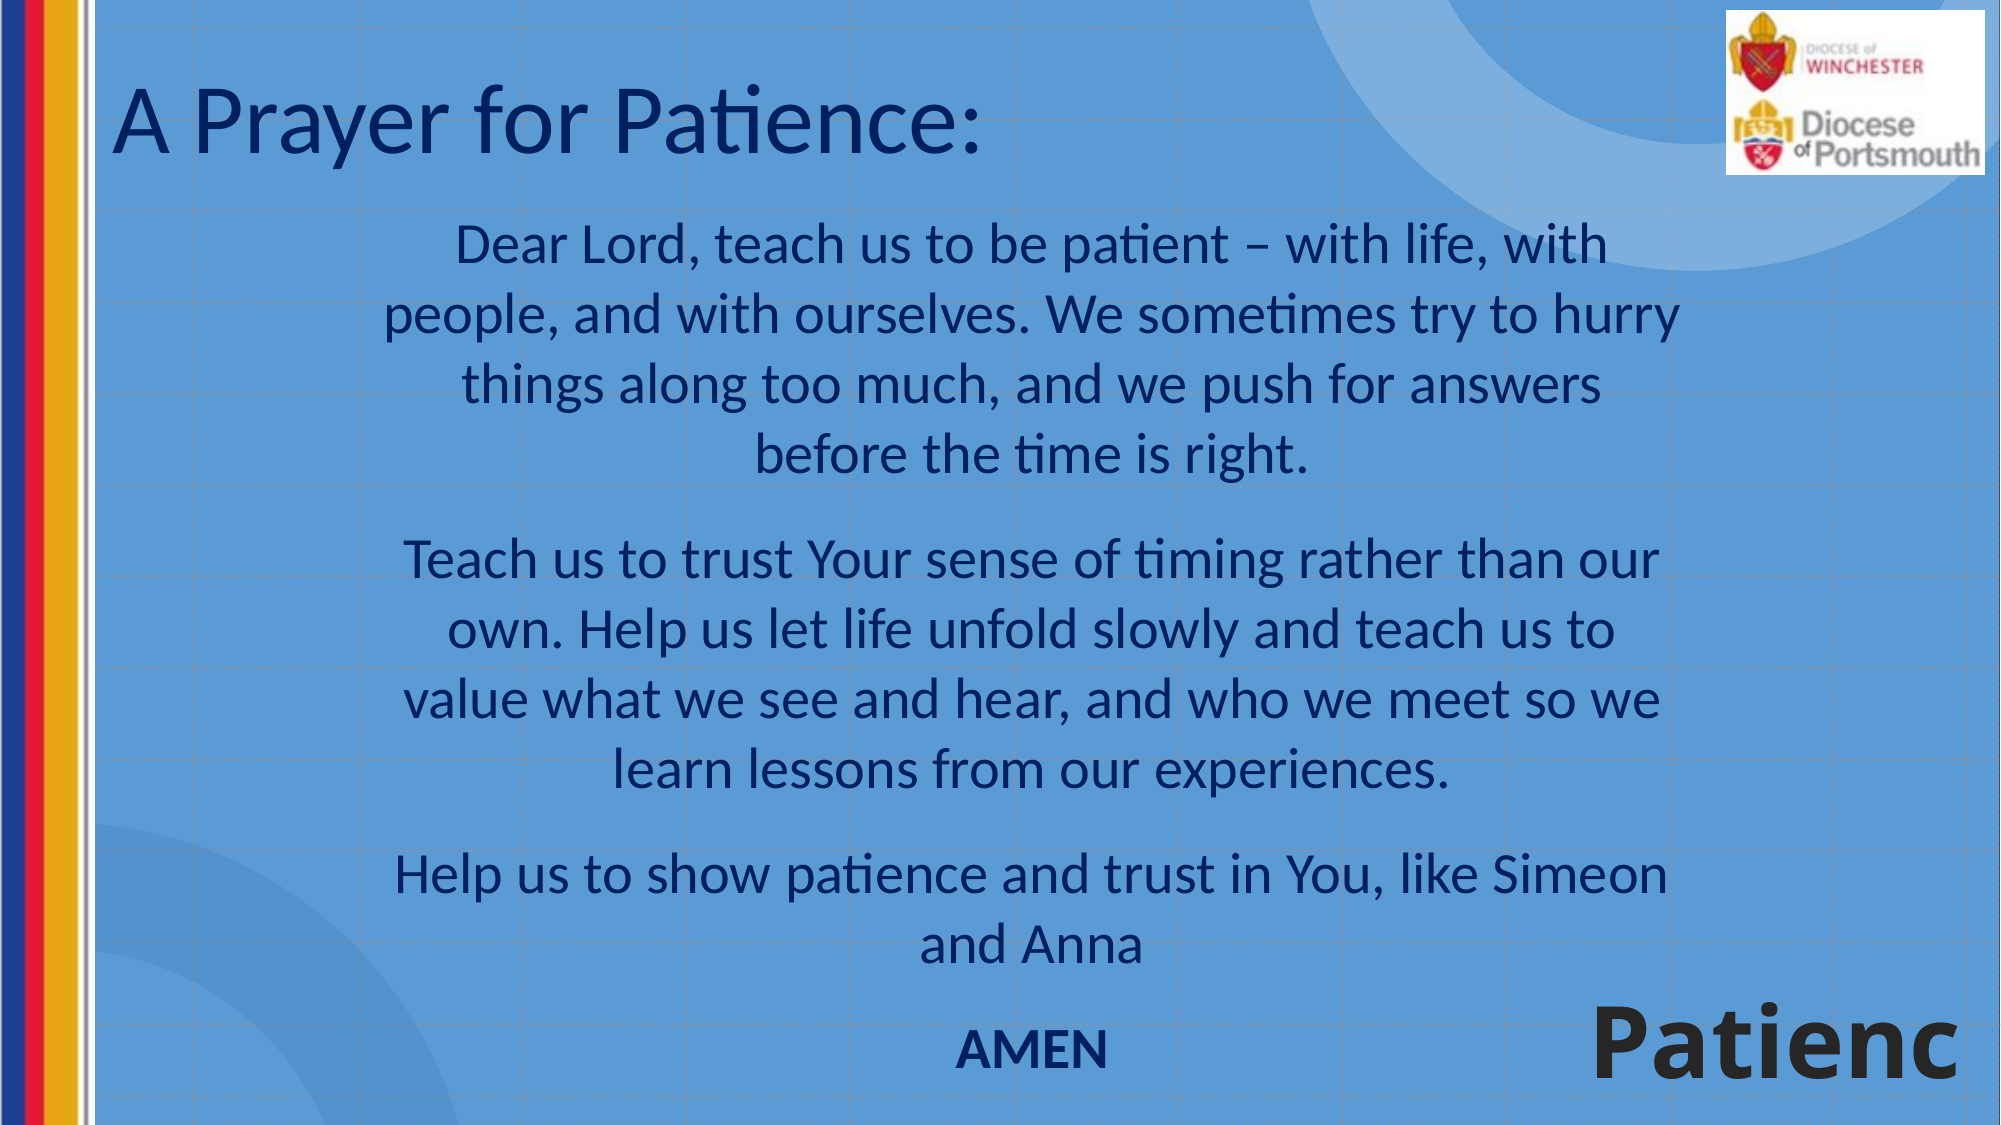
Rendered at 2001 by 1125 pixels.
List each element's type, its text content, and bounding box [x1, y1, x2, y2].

text_box Dear Lord, teach us to be patient – with life, with people, and with ourselves. We sometimes try to hurry things along too much, and we push for answers before the time is right. Teach us to trust Your sense of timing rather than our own. Help us let life unfold slowly and teach us to value what we see and hear, and who we meet so we learn lessons from our experiences. Help us to show patience and trust in You, like Simeon and Anna AMEN [364, 198, 1700, 1088]
picture [1726, 10, 1985, 175]
picture [0, 0, 95, 1125]
text_box A Prayer for Patience: [97, 46, 1262, 181]
text_box Patience [1549, 971, 2000, 1125]
